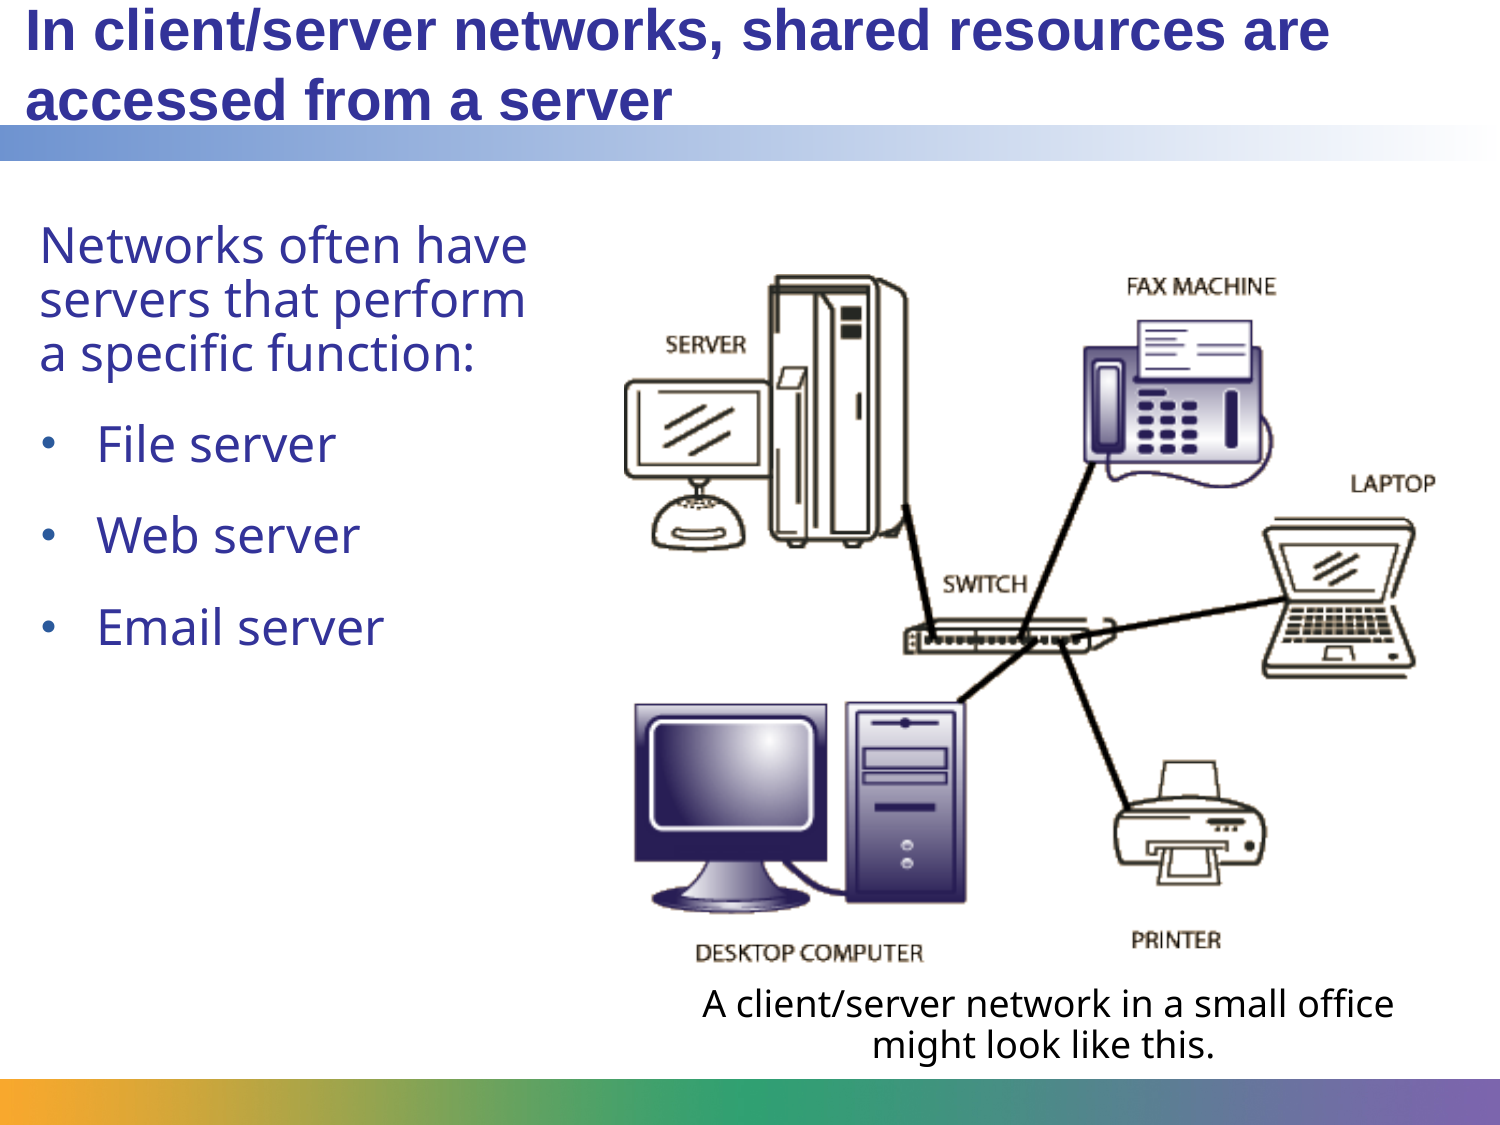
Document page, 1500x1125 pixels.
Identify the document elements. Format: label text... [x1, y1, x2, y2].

picture [624, 274, 1438, 970]
picture [0, 1079, 1500, 1125]
text_box A client/server network in a small office might look like this. [624, 978, 1463, 1074]
text_box Networks often have servers that perform a specific function: File server Web server Email server [24, 212, 588, 588]
title In client/server networks, shared resources are accessed from a server [10, 0, 1500, 126]
